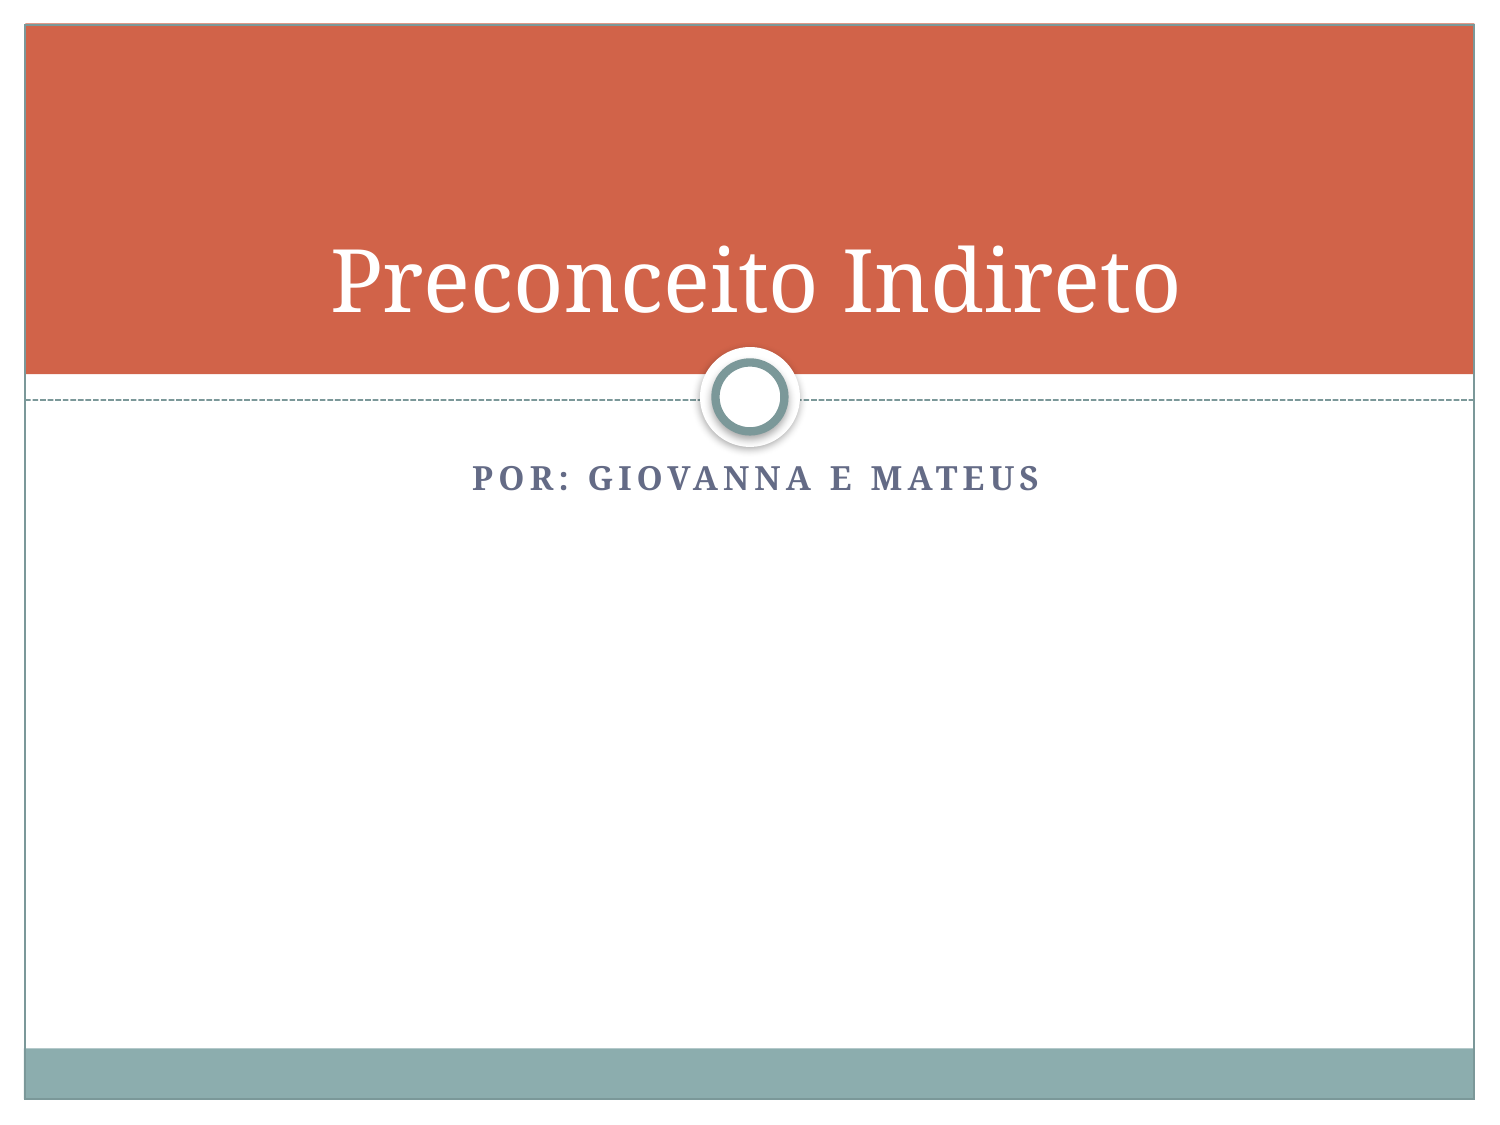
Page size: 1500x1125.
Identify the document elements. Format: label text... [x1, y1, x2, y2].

list Por: giovanna e mateus [224, 450, 1288, 725]
title Preconceito Indireto [118, 87, 1394, 338]
